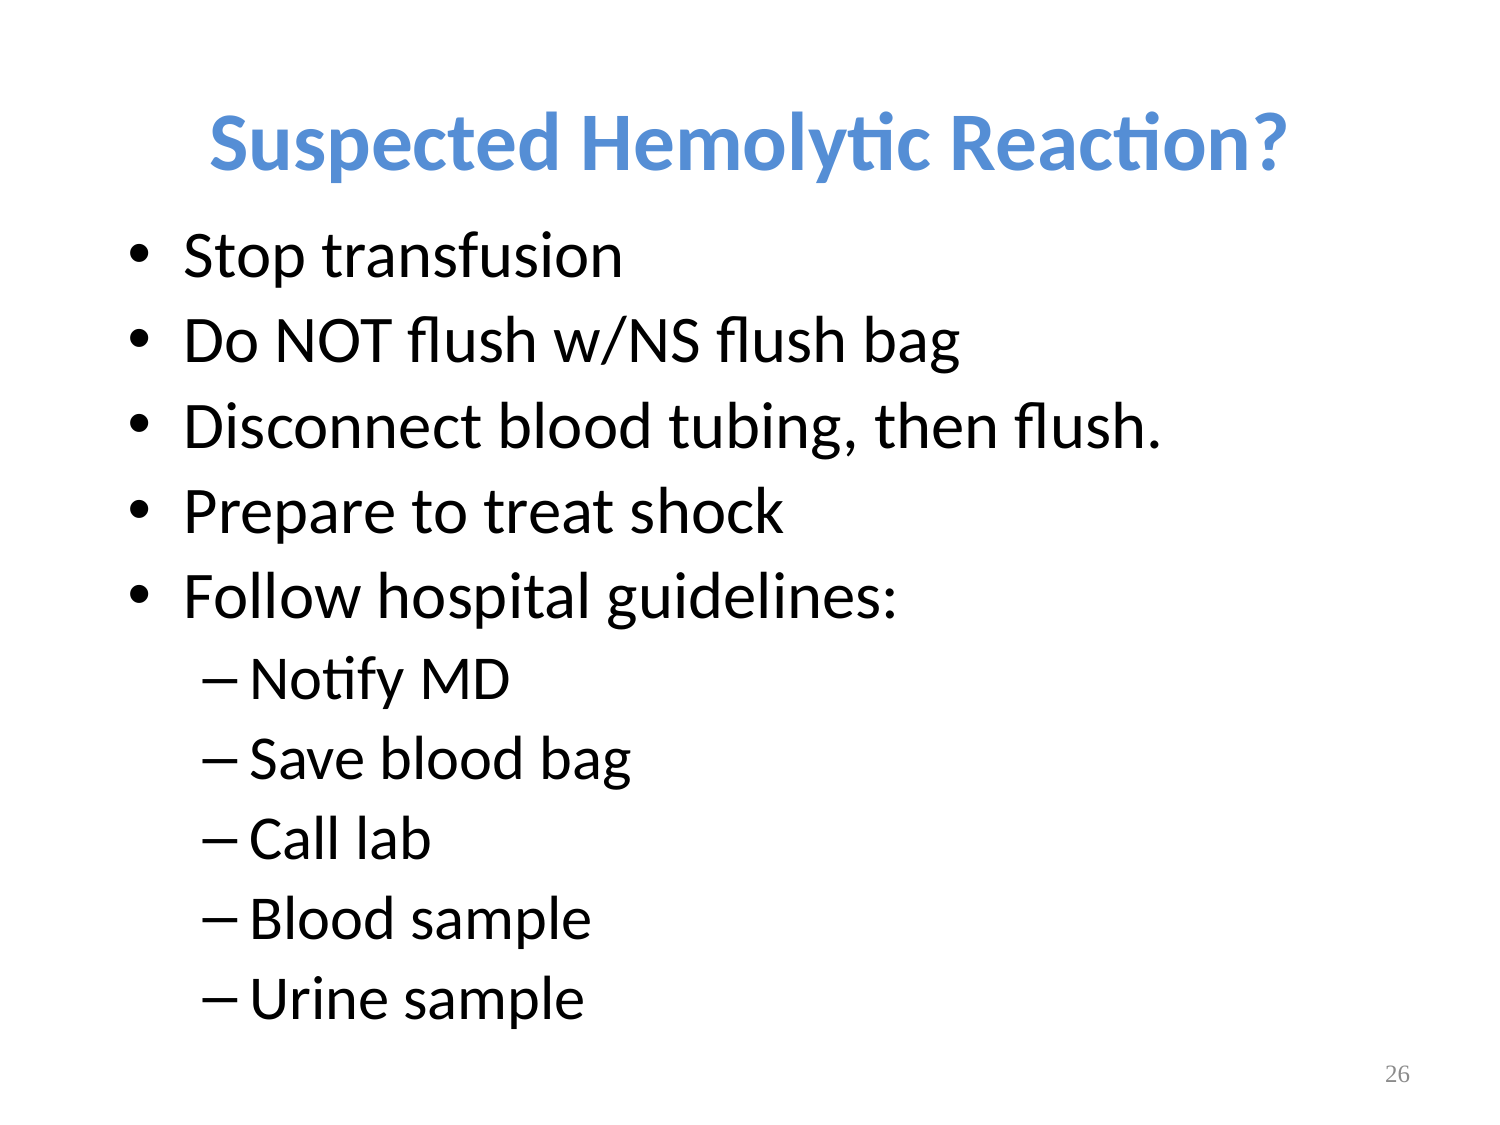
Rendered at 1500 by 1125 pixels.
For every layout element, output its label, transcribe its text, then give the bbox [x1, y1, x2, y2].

slide_number 26 [1074, 1042, 1425, 1103]
title Suspected Hemolytic Reaction? [112, 62, 1388, 212]
list Stop transfusion Do NOT flush w/NS flush bag Disconnect blood tubing, then flush. Prepare to treat shock Follow hospital guidelines: Notify MD Save blood bag Call lab Blood sample Urine sample [112, 212, 1413, 1075]
